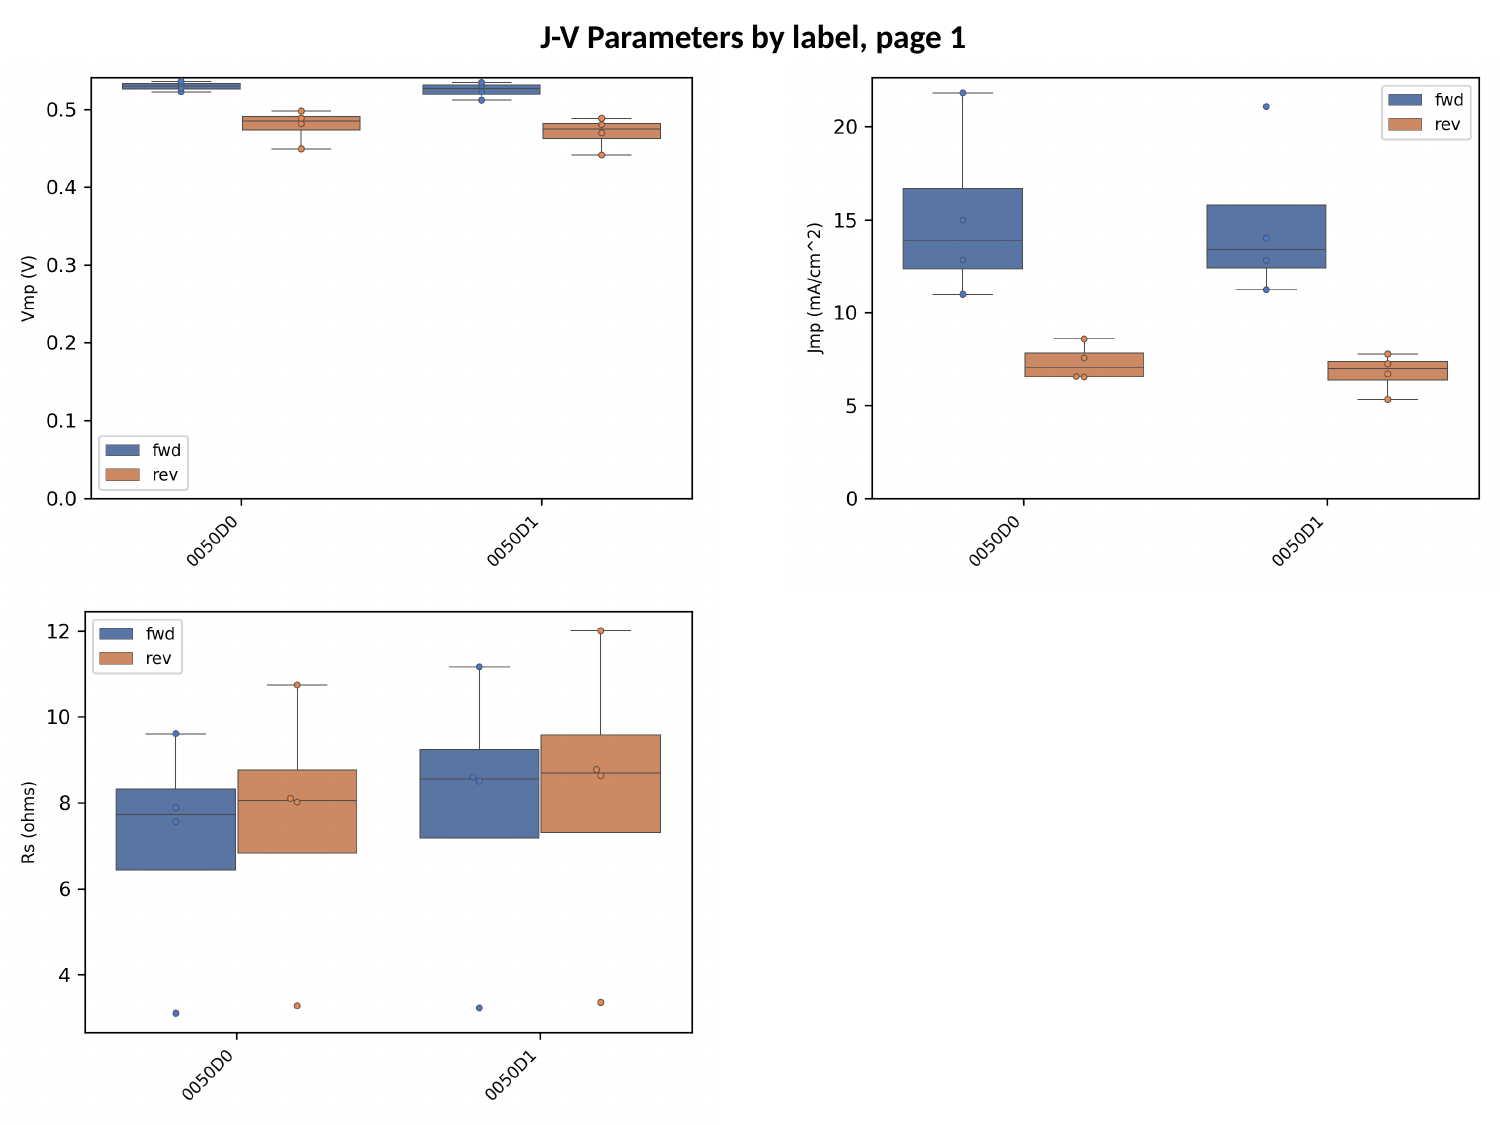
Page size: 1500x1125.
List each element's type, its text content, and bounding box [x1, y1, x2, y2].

picture [0, 56, 713, 1125]
title J-V Parameters by label, page 1 [0, 0, 1500, 75]
picture [787, 56, 1500, 591]
